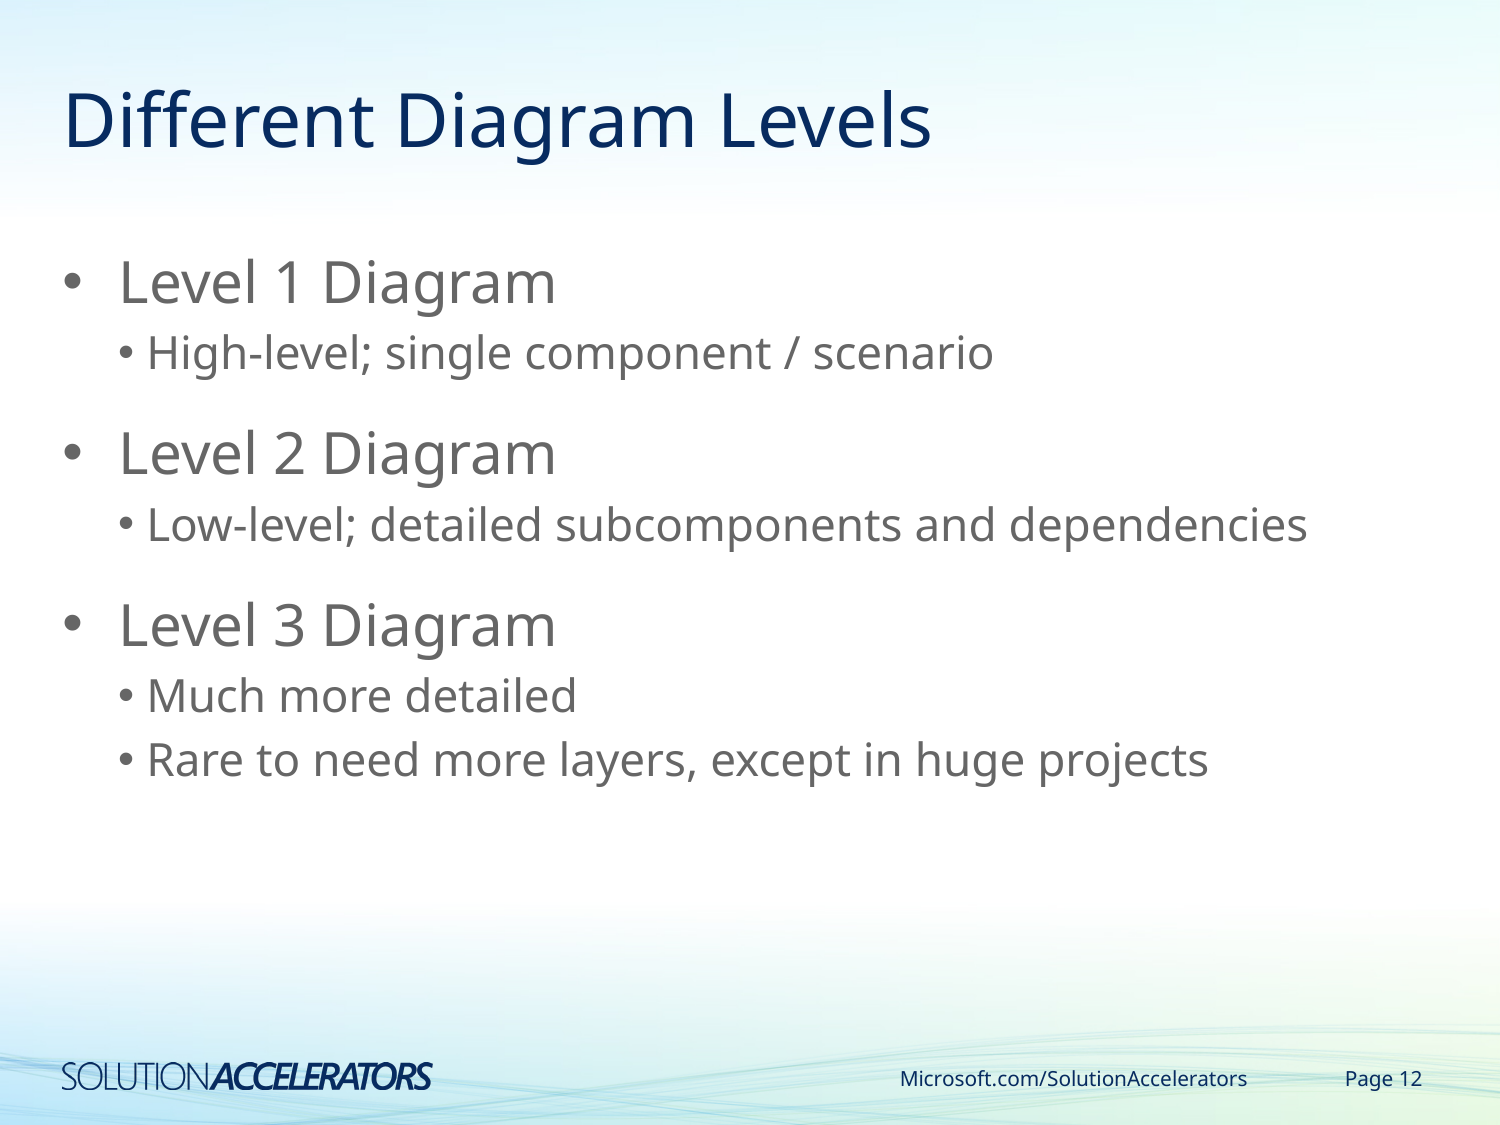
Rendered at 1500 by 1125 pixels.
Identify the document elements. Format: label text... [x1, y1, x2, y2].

footer Microsoft.com/SolutionAccelerators [787, 1050, 1263, 1110]
list Level 1 Diagram High-level; single component / scenario Level 2 Diagram Low-level; detailed subcomponents and dependencies Level 3 Diagram Much more detailed Rare to need more layers, except in huge projects [62, 245, 1438, 1050]
slide_number Page 12 [1287, 1050, 1438, 1110]
picture [0, 0, 1500, 1125]
title Different Diagram Levels [62, 37, 1438, 163]
